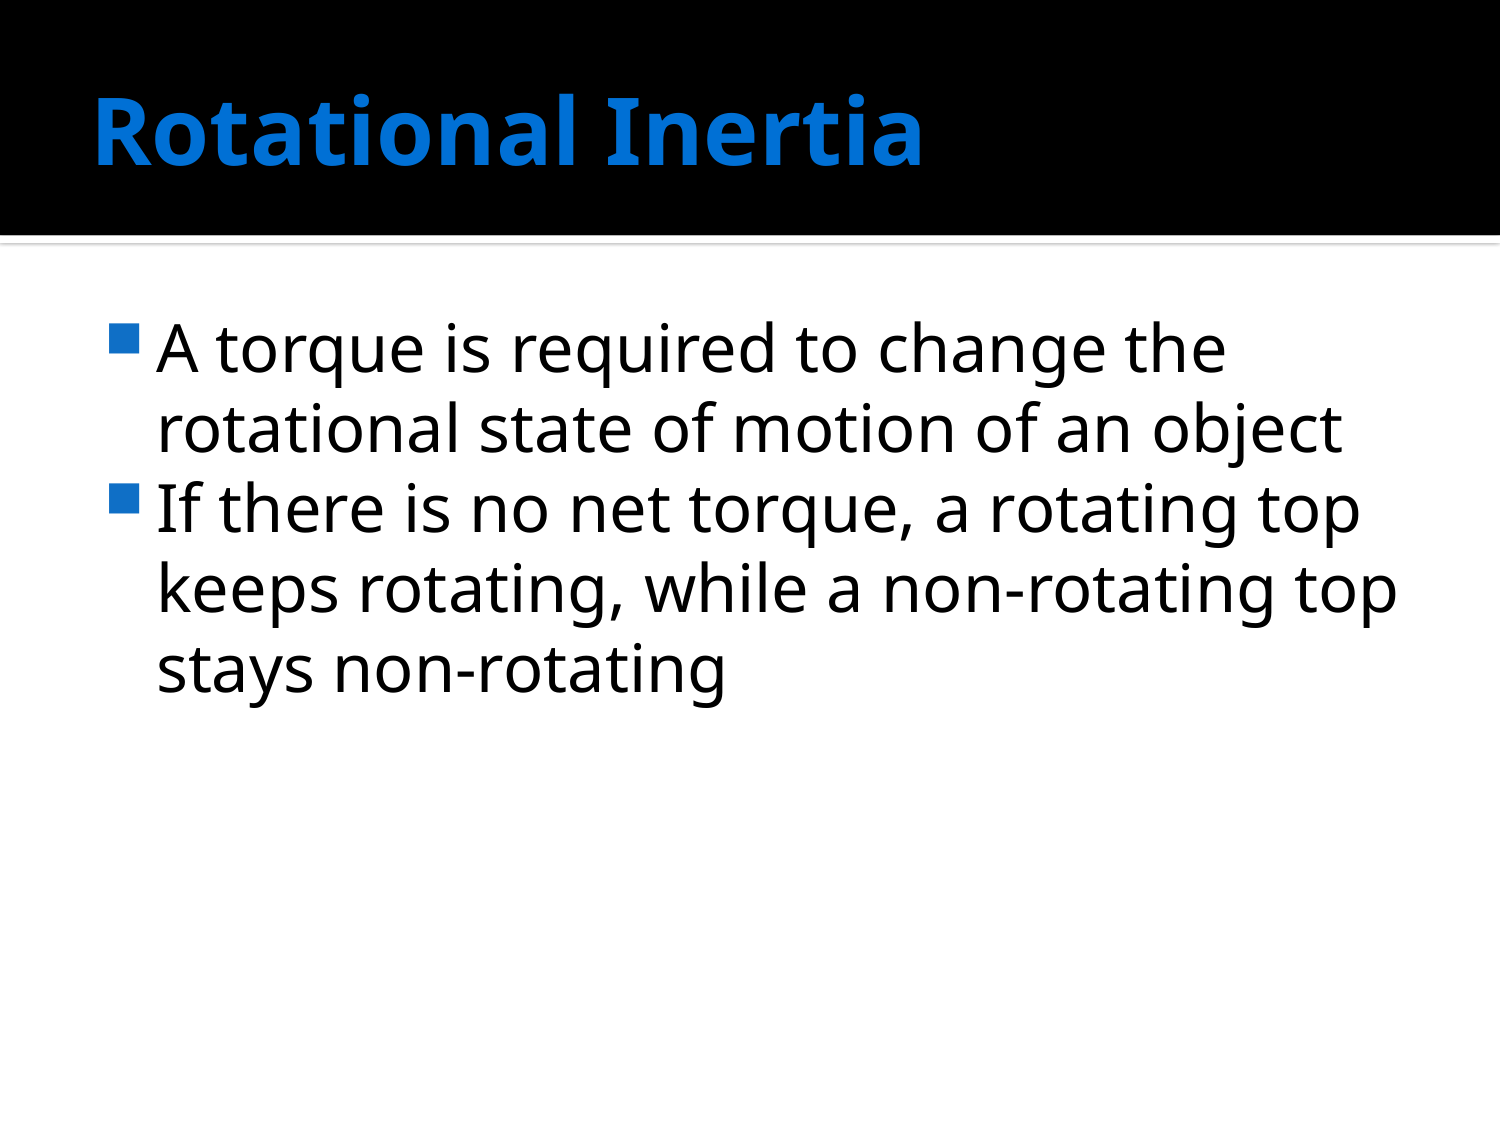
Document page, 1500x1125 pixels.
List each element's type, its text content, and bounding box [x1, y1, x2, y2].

title Rotational Inertia [75, 25, 1425, 231]
list A torque is required to change the rotational state of motion of an object If there is no net torque, a rotating top keeps rotating, while a non-rotating top stays non-rotating [75, 291, 1425, 1050]
